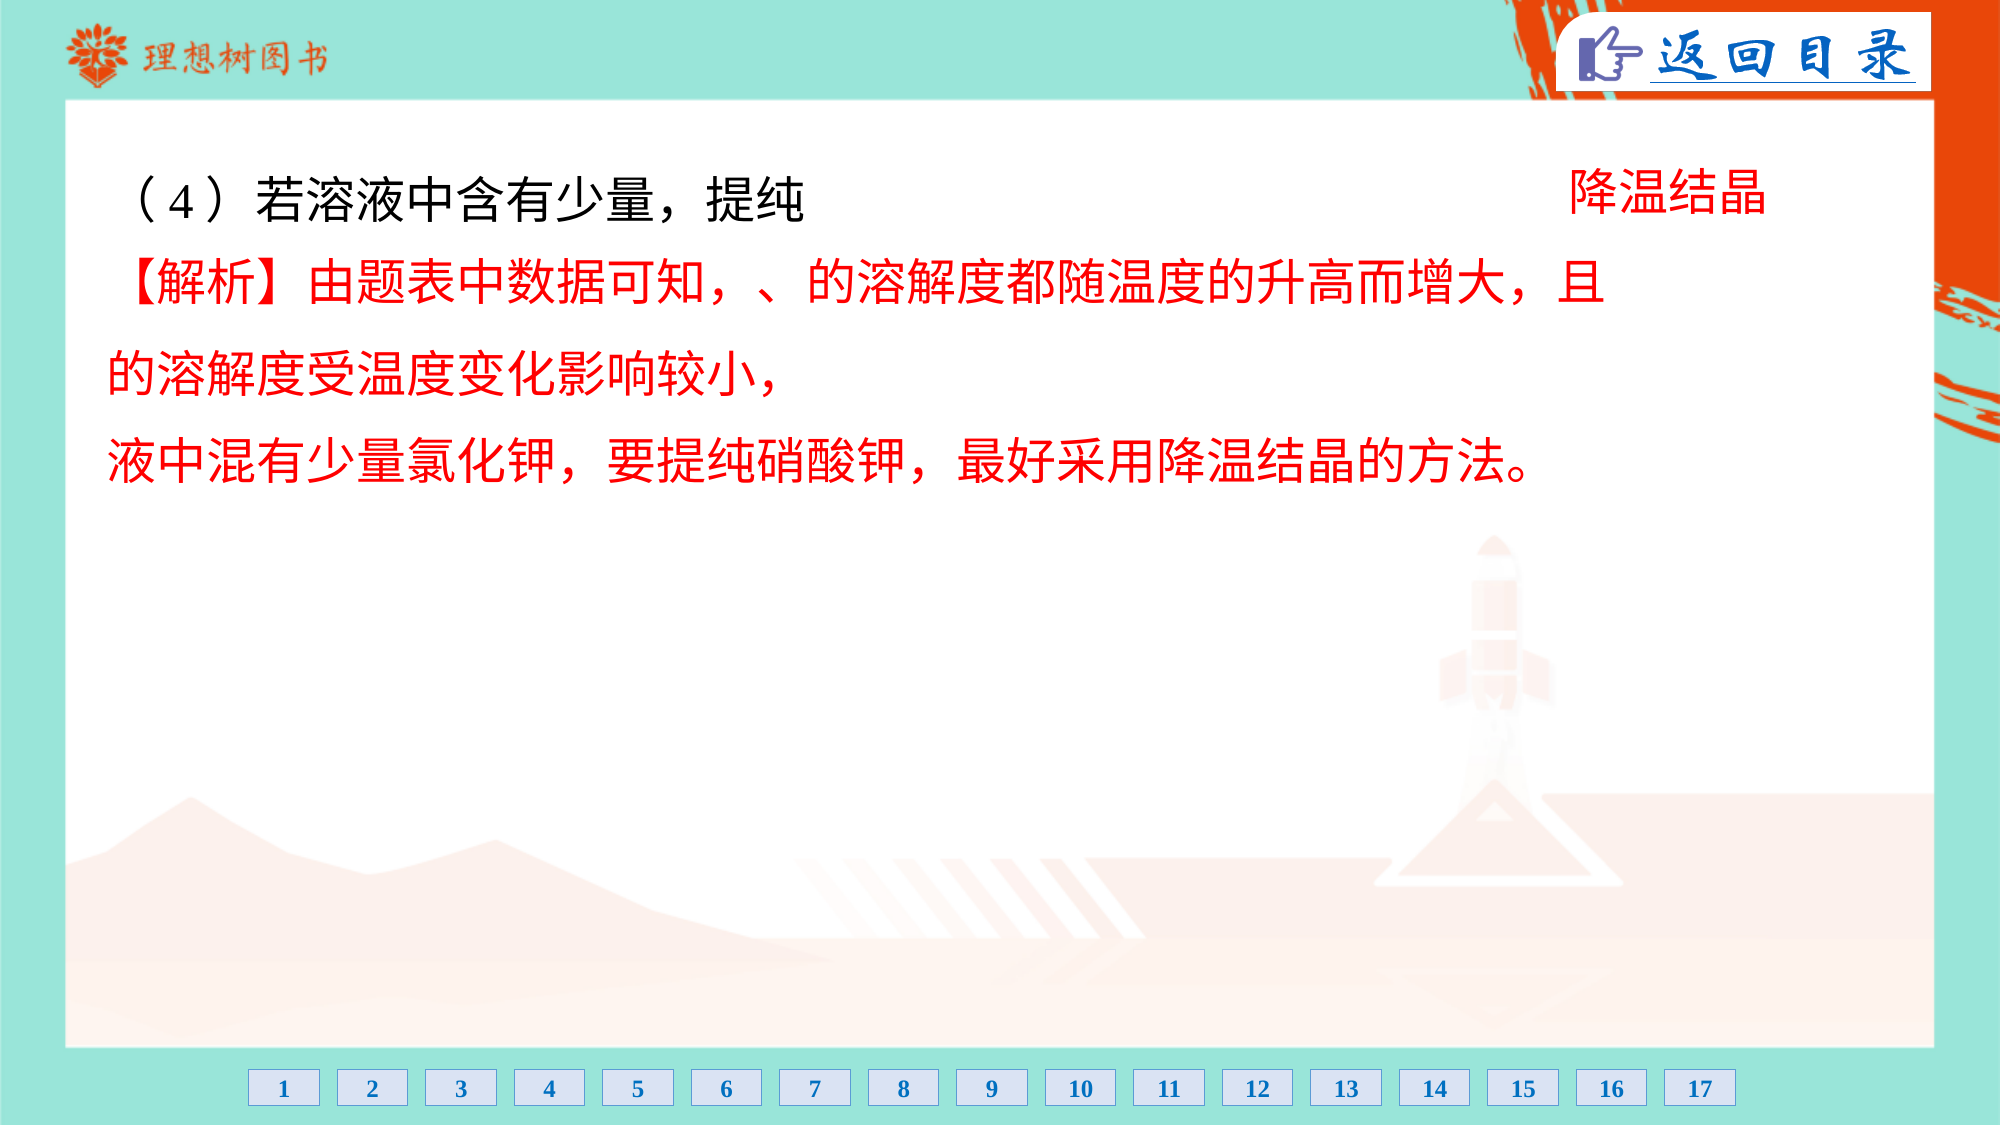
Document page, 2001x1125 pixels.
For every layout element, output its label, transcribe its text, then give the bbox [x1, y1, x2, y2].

text_box 降温结晶 [1550, 132, 1787, 211]
picture [0, 0, 2000, 1125]
